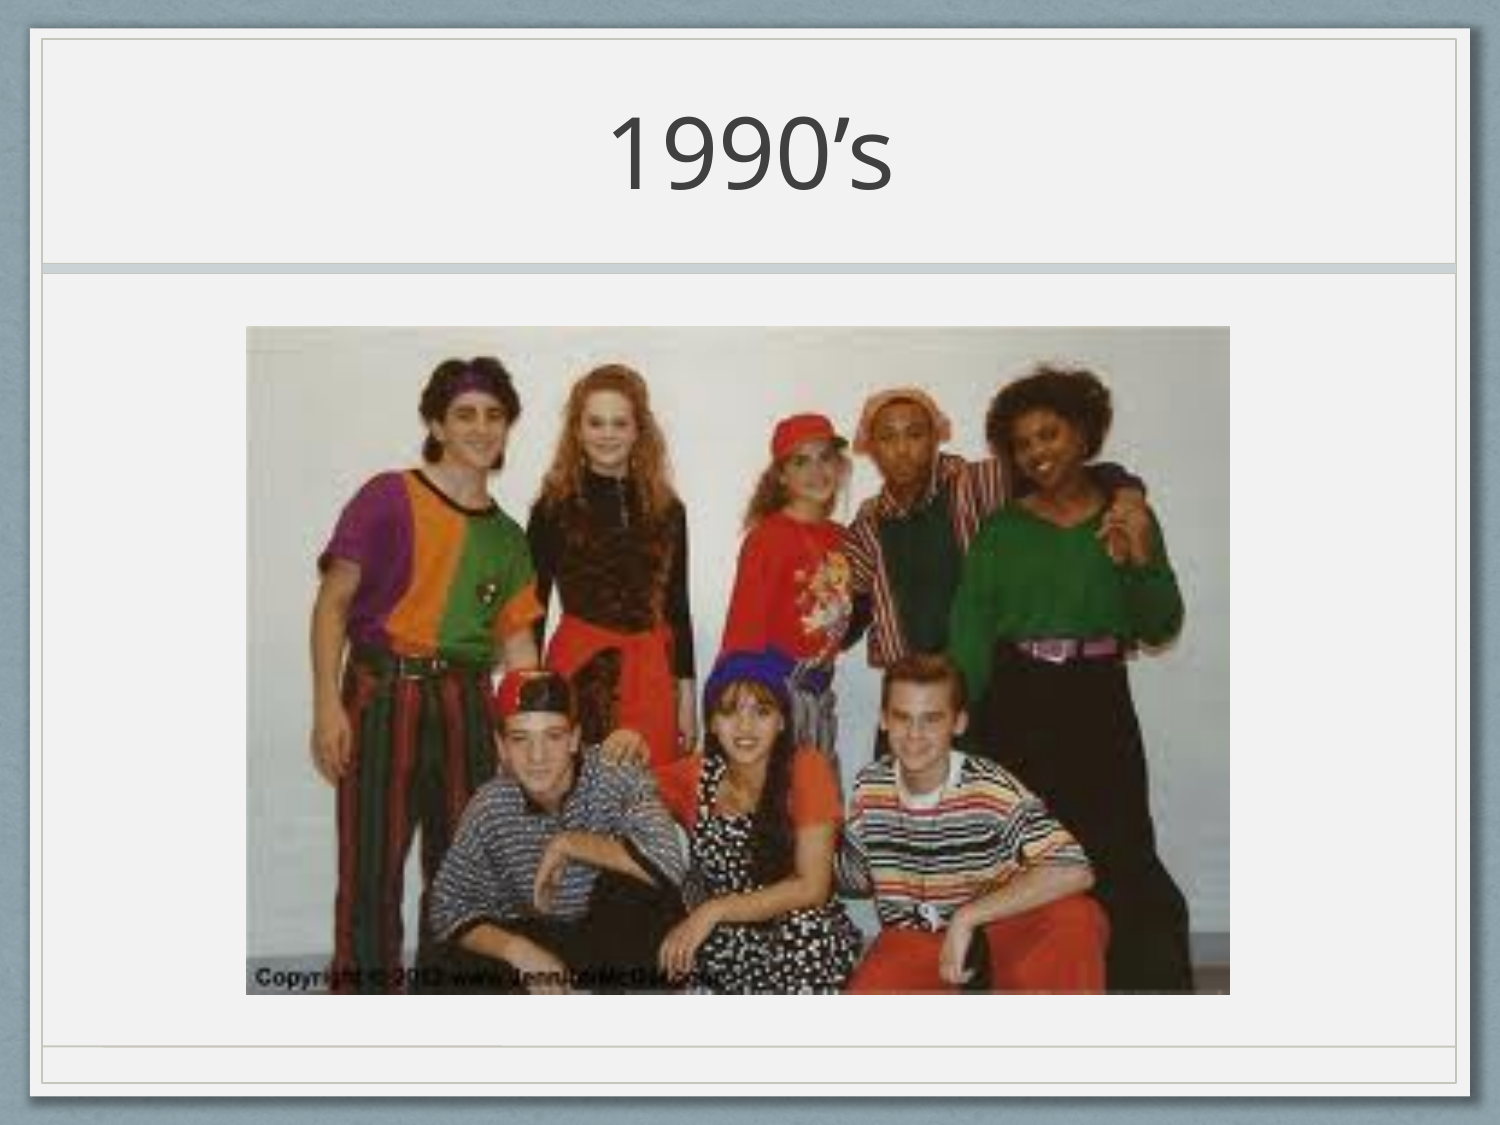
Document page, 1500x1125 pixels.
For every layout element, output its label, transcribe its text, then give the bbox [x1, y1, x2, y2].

title 1990’s [147, 40, 1353, 260]
picture [245, 325, 1231, 996]
